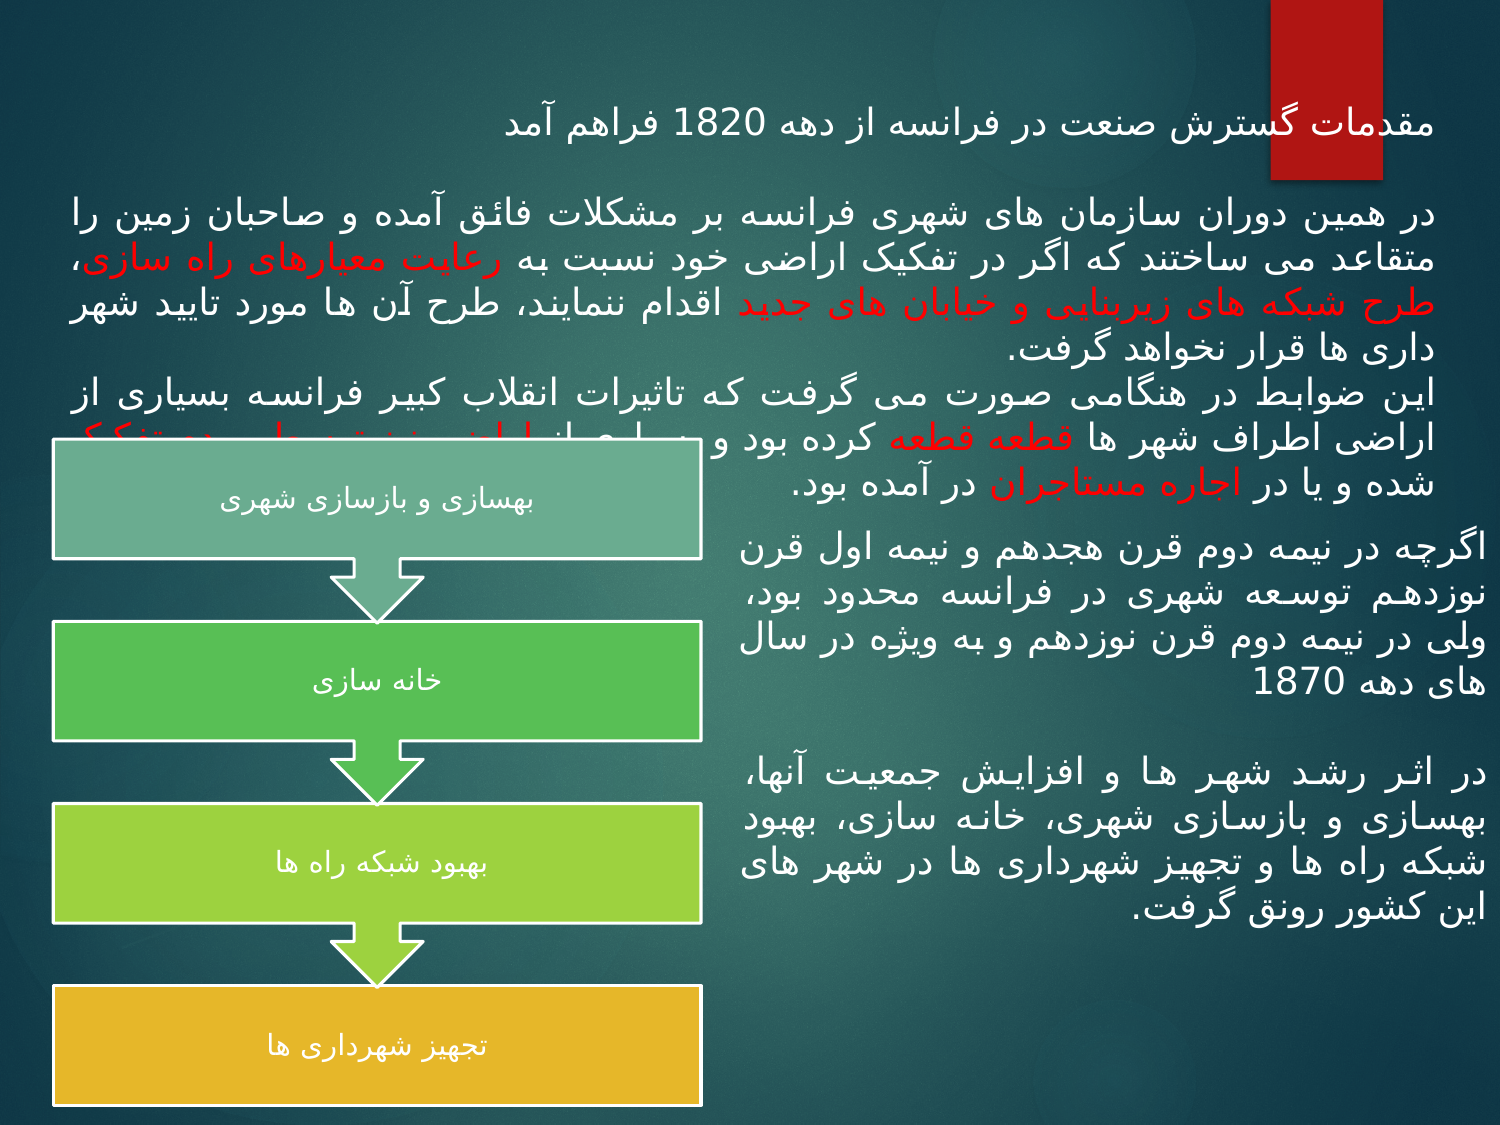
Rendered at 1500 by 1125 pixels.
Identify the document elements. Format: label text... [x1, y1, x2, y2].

text_box مقدمات گسترش صنعت در فرانسه از دهه 1820 فراهم آمد در همین دوران سازمان های شهری فرانسه بر مشکلات فائق آمده و صاحبان زمین را متقاعد می ساختند که اگر در تفکیک اراضی خود نسبت به رعایت معیارهای راه سازی، طرح شبکه های زیربنایی و خیابان های جدید اقدام ننمایند، طرح آن ها مورد تایید شهر داری ها قرار نخواهد گرفت. این ضوابط در هنگامی صورت می گرفت که تاثیرات انقلاب کبیر فرانسه بسیاری از اراضی اطراف شهر ها قطعه قطعه کرده بود و بسیاری از اراضی نیز توسط مردم تفکیک شده و یا در اجاره مستاجران در آمده بود. [53, 90, 1451, 601]
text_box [53, 438, 702, 1106]
text_box اگرچه در نیمه دوم قرن هجدهم و نیمه اول قرن نوزدهم توسعه شهری در فرانسه محدود بود، ولی در نیمه دوم قرن نوزدهم و به ویژه در سال های دهه 1870 در اثر رشد شهر ها و افزایش جمعیت آنها، بهسازی و بازسازی شهری، خانه سازی، بهبود شبکه راه ها و تجهیز شهرداری ها در شهر های این کشور رونق گرفت. [722, 514, 1500, 935]
